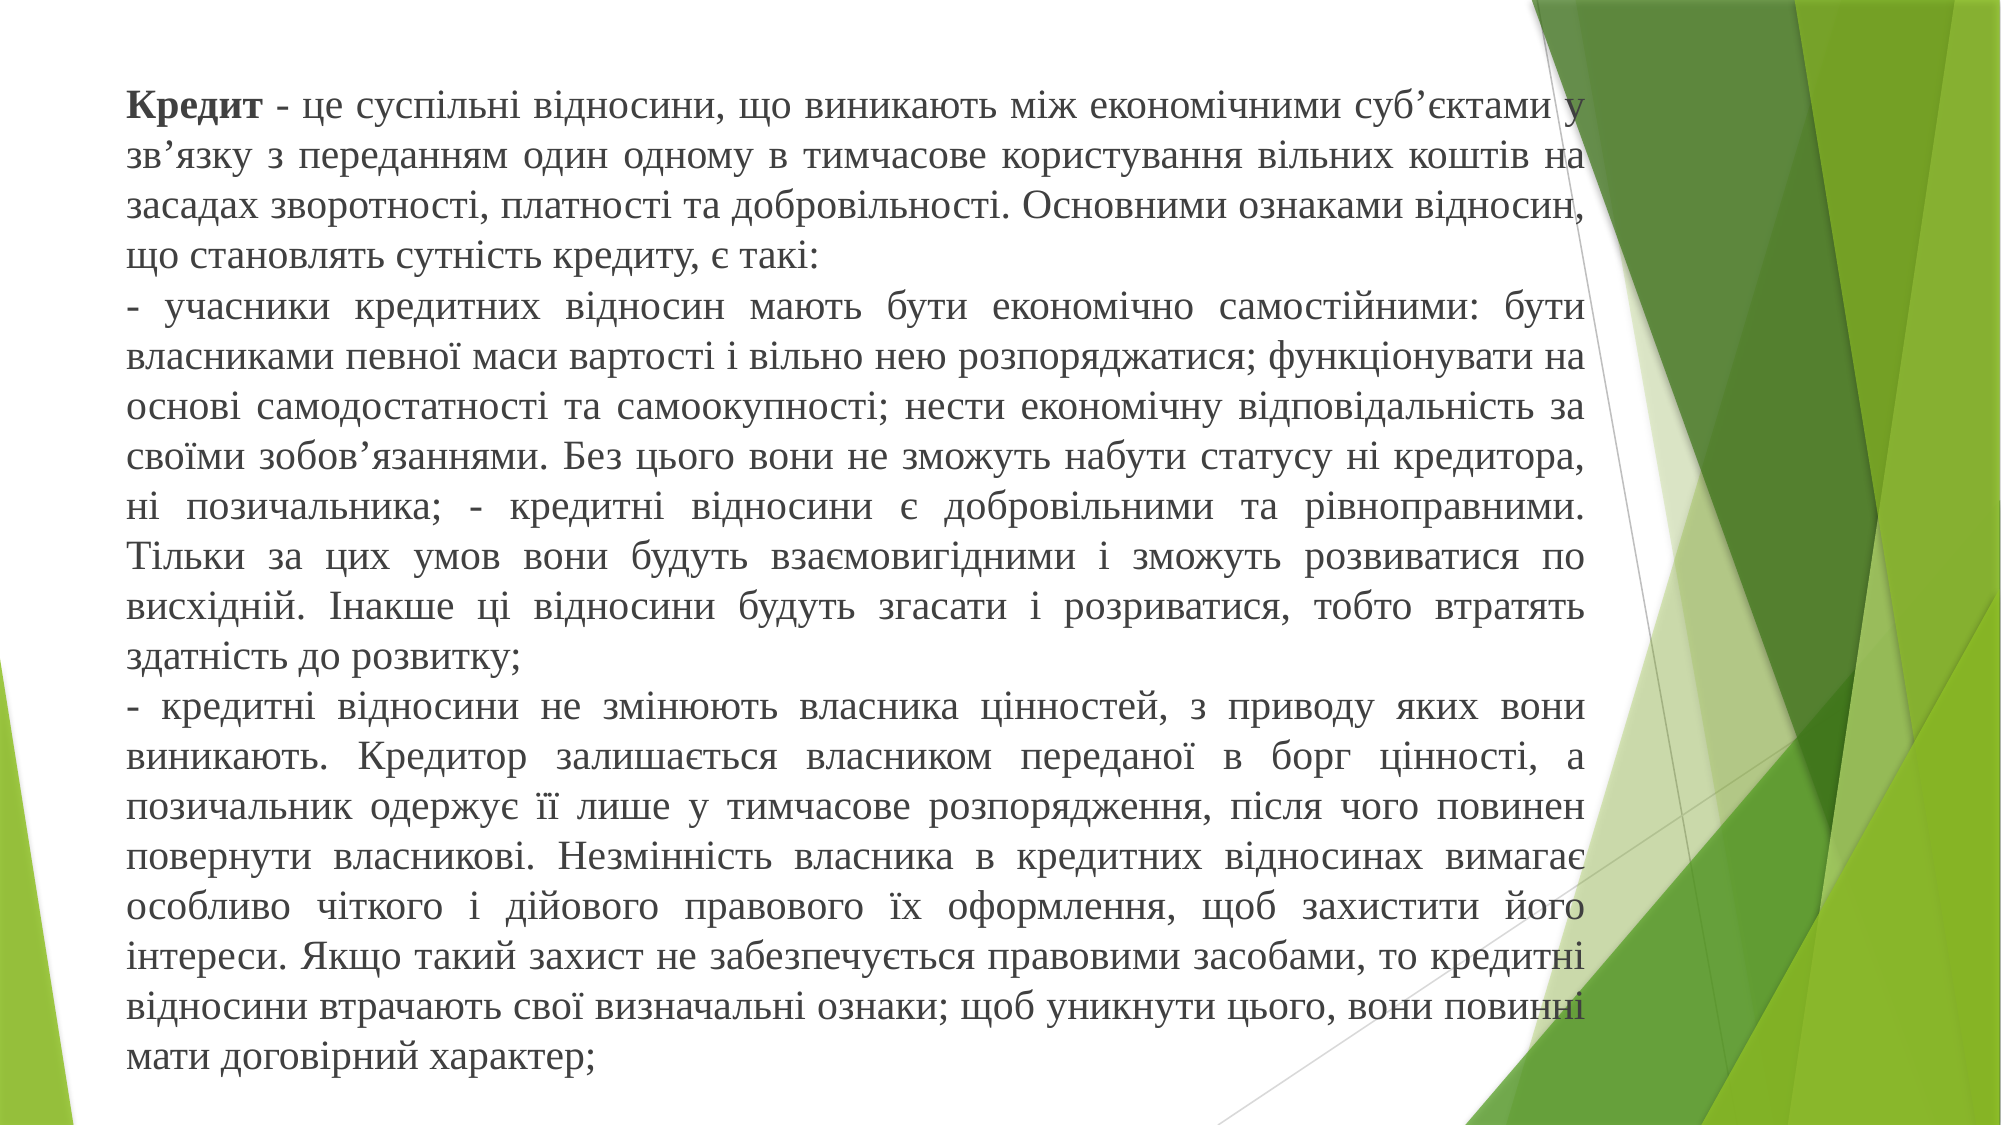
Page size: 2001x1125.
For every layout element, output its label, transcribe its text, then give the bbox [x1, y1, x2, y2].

list Кредит - це суспільні відносини, що виникають між економічними суб’єктами у зв’язку з переданням один одному в тимчасове користування вільних коштів на засадах зворотності, платності та добровільності. Основними ознаками відносин, що становлять сутність кредиту, є такі: - учасники кредитних відносин мають бути економічно самостійними: бути власниками певної маси вартості і вільно нею розпоряджатися; функціонувати на основі самодостатності та самоокупності; нести економічну відповідальність за своїми зобов’язаннями. Без цього вони не зможуть набути статусу ні кредитора, ні позичальника; - кредитні відносини є добровільними та рівноправними. Тільки за цих умов вони будуть взаємовигідними і зможуть розвиватися по висхідній. Інакше ці відносини будуть згасати і розриватися, тобто втратять здатність до розвитку; - кредитні відносини не змінюють власника цінностей, з приводу яких вони виникають. Кредитор залишається власником переданої в борг цінності, а позичальник одержує її лише у тимчасове розпорядження, після чого повинен повернути власникові. Незмінність власника в кредитних відносинах вимагає особливо чіткого і дійового правового їх оформлення, щоб захистити його інтереси. Якщо такий захист не забезпечується правовими засобами, то кредитні відносини втрачають свої визначальні ознаки; щоб уникнути цього, вони повинні мати договірний характер; [111, 69, 1601, 1053]
